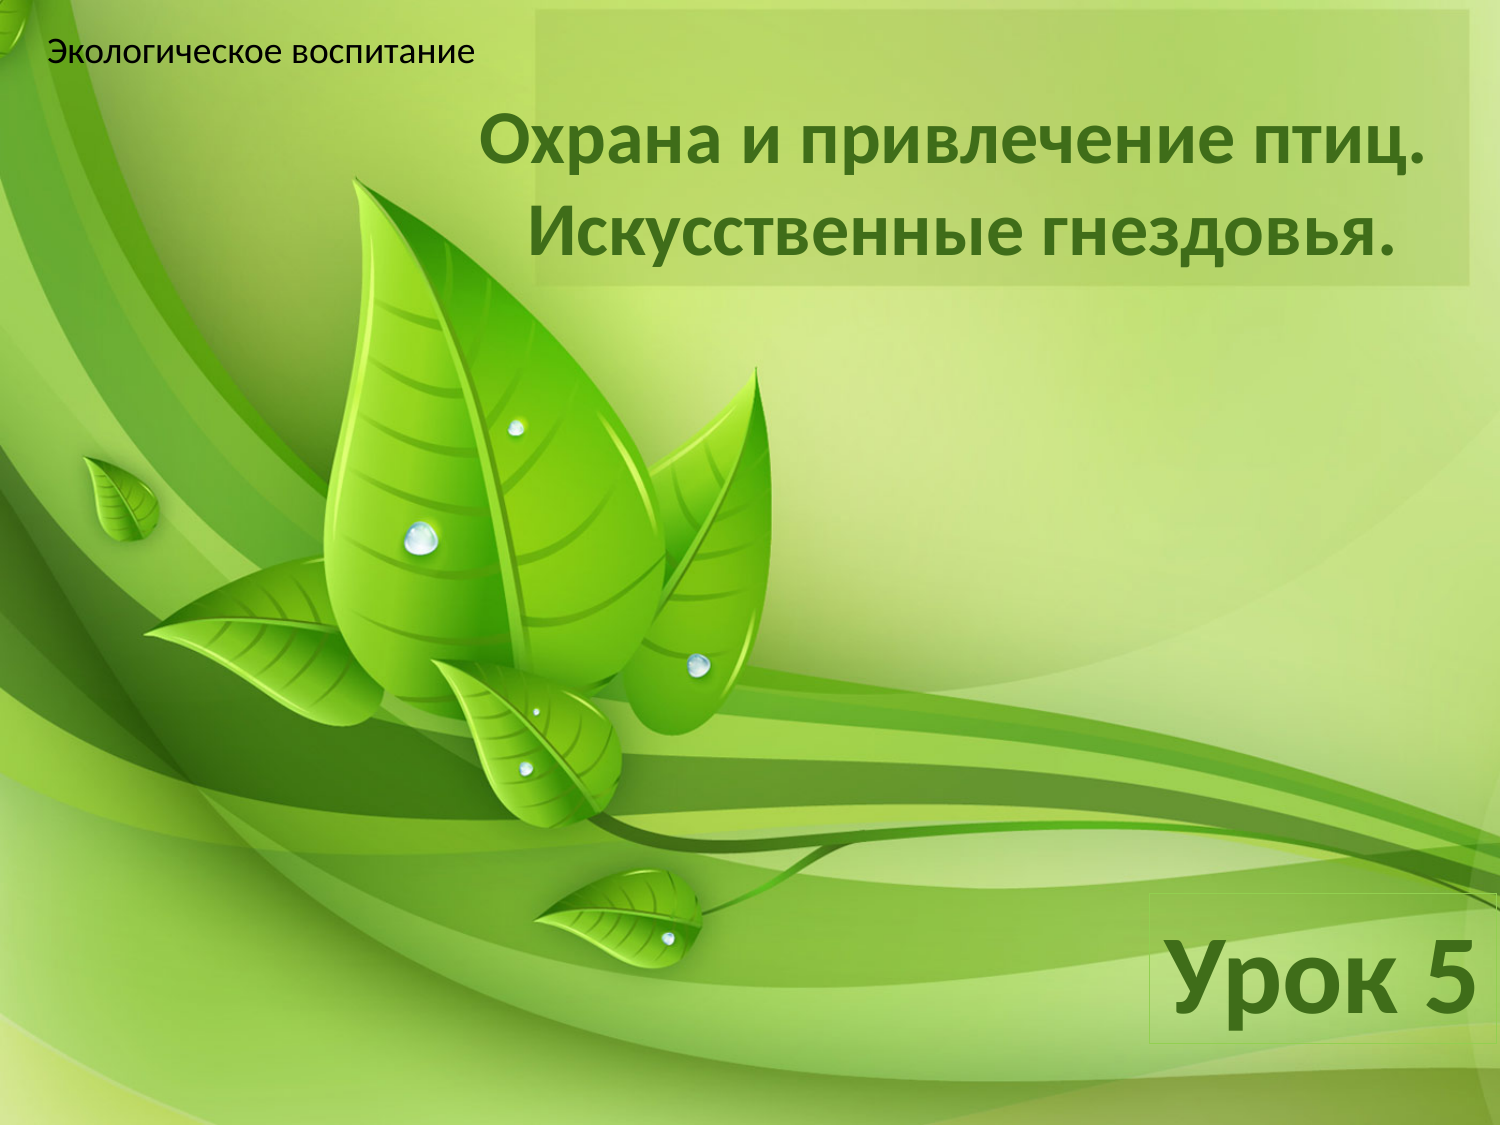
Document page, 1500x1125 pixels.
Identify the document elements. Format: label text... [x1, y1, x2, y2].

text_box Урок 5 [1149, 893, 1497, 1044]
picture [0, 0, 1500, 1125]
title Охрана и привлечение птиц. Искусственные гнездовья. [425, 49, 1500, 309]
text_box Экологическое воспитание [32, 19, 492, 79]
